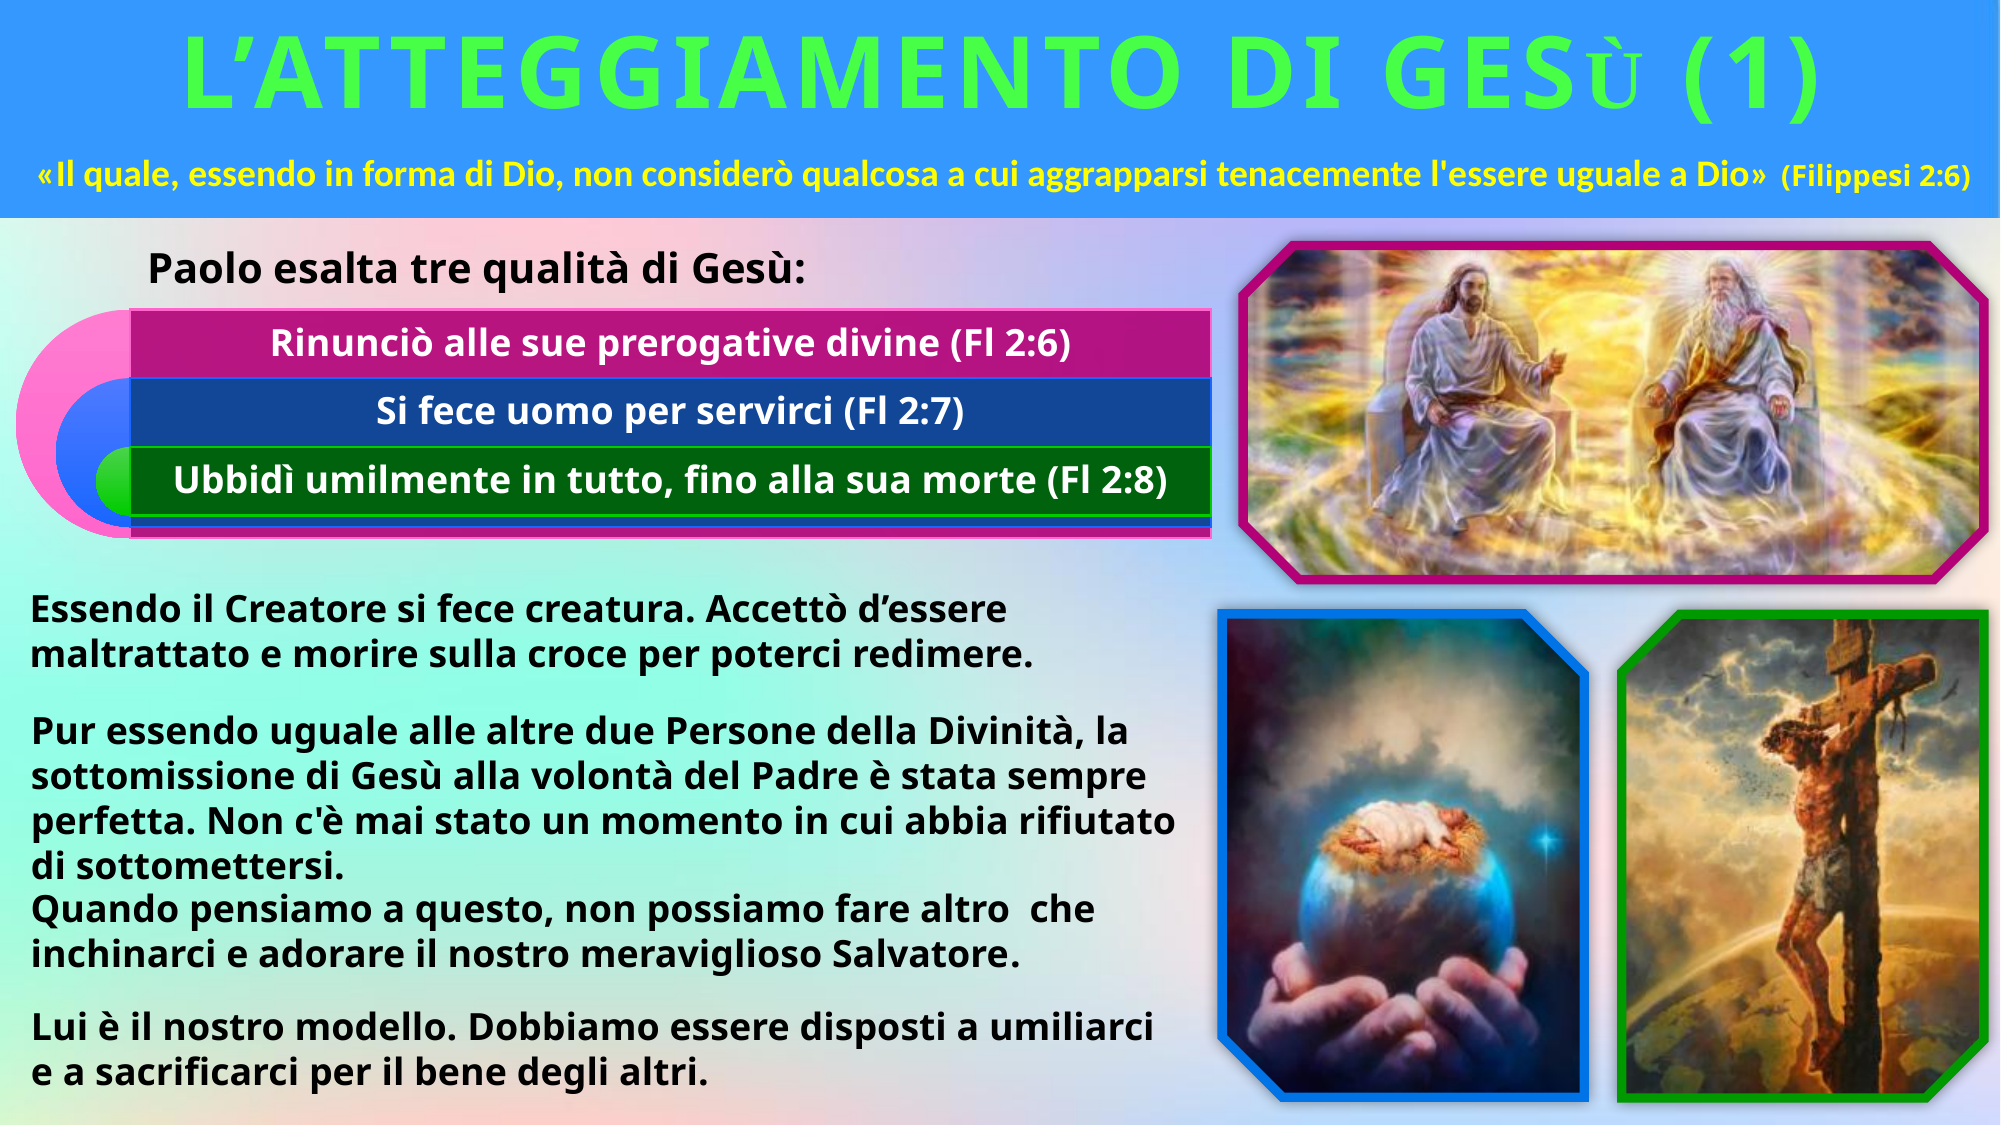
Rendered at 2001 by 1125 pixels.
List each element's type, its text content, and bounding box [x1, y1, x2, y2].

text_box Pur essendo uguale alle altre due Persone della Divinità, la sottomissione di Gesù alla volontà del Padre è stata sempre perfetta. Non c'è mai stato un momento in cui abbia rifiutato di sottomettersi. [16, 699, 1198, 895]
text_box Lui è il nostro modello. Dobbiamo essere disposti a umiliarci e a sacrificarci per il bene degli altri. [16, 995, 1198, 1101]
text_box Paolo esalta tre qualità di Gesù: [132, 234, 1212, 299]
text_box Quando pensiamo a questo, non possiamo fare altro che inchinarci e adorare il nostro meraviglioso Salvatore. [15, 877, 1221, 983]
text_box Essendo il Creatore si fece creatura. Accettò d’essere maltrattato e morire sulla croce per poterci redimere. [14, 578, 1212, 683]
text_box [15, 308, 1212, 539]
picture [0, 0, 2001, 1125]
